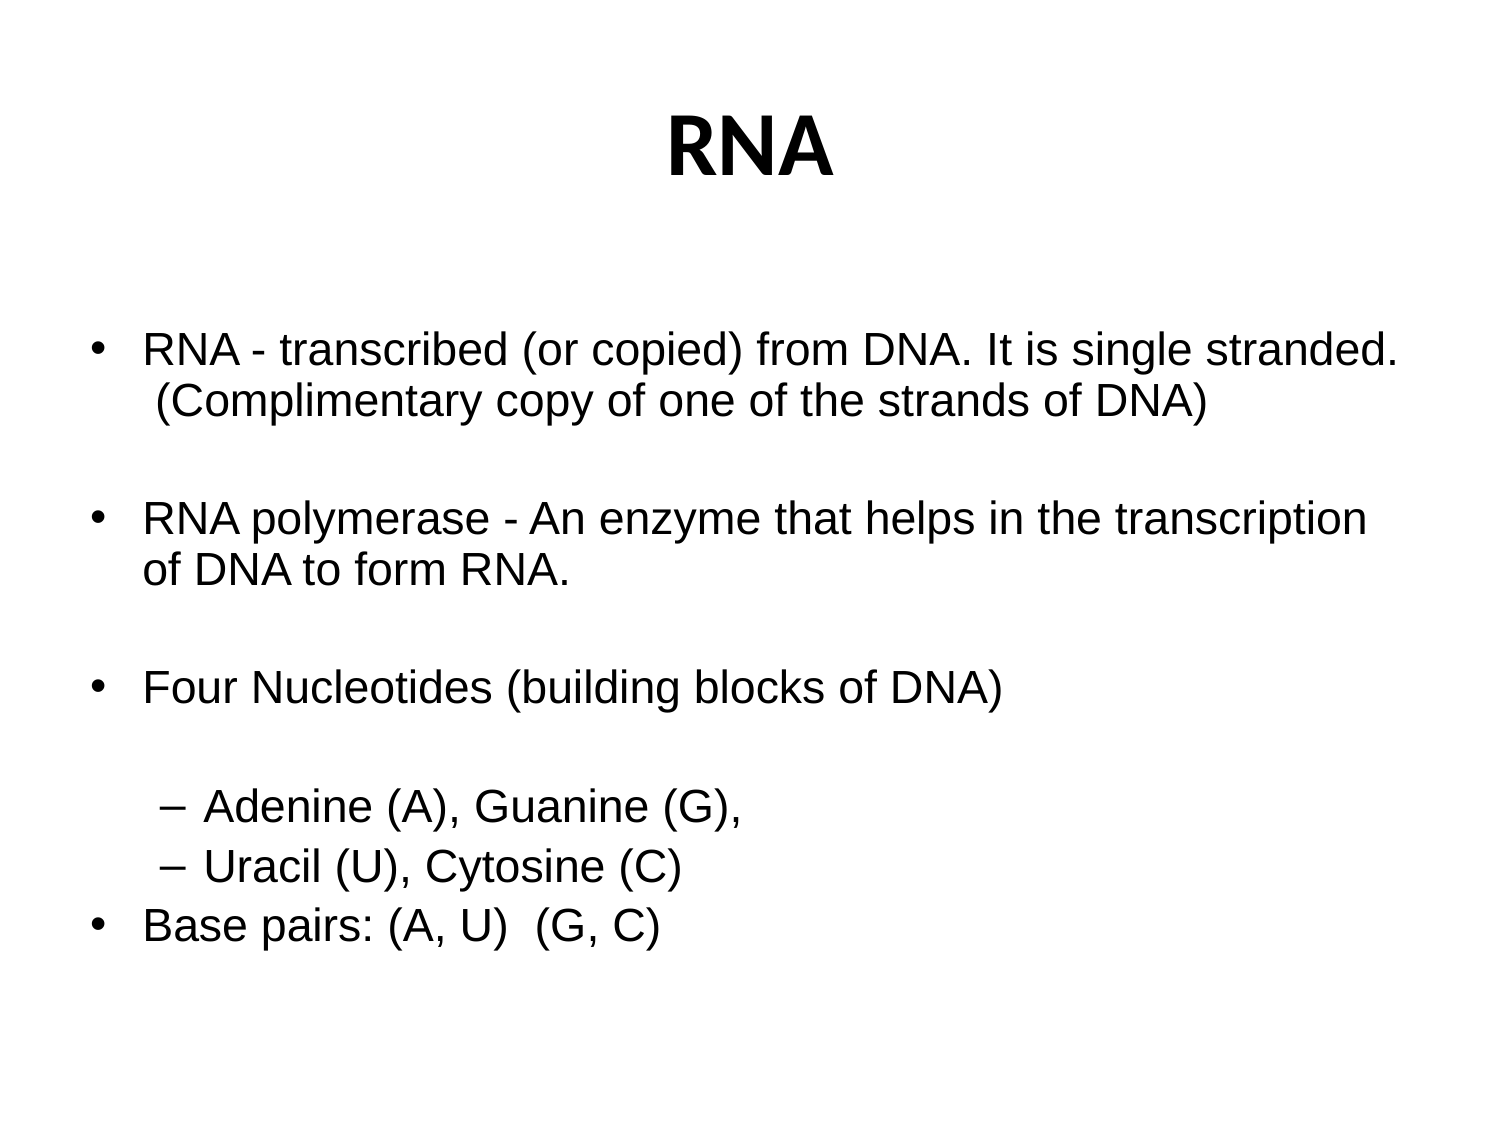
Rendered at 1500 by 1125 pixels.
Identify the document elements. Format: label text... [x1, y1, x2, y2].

title RNA [75, 45, 1425, 233]
list RNA - transcribed (or copied) from DNA. It is single stranded. (Complimentary copy of one of the strands of DNA) RNA polymerase - An enzyme that helps in the transcription of DNA to form RNA. Four Nucleotides (building blocks of DNA) Adenine (A), Guanine (G), Uracil (U), Cytosine (C) Base pairs: (A, U) (G, C) [75, 262, 1425, 1005]
